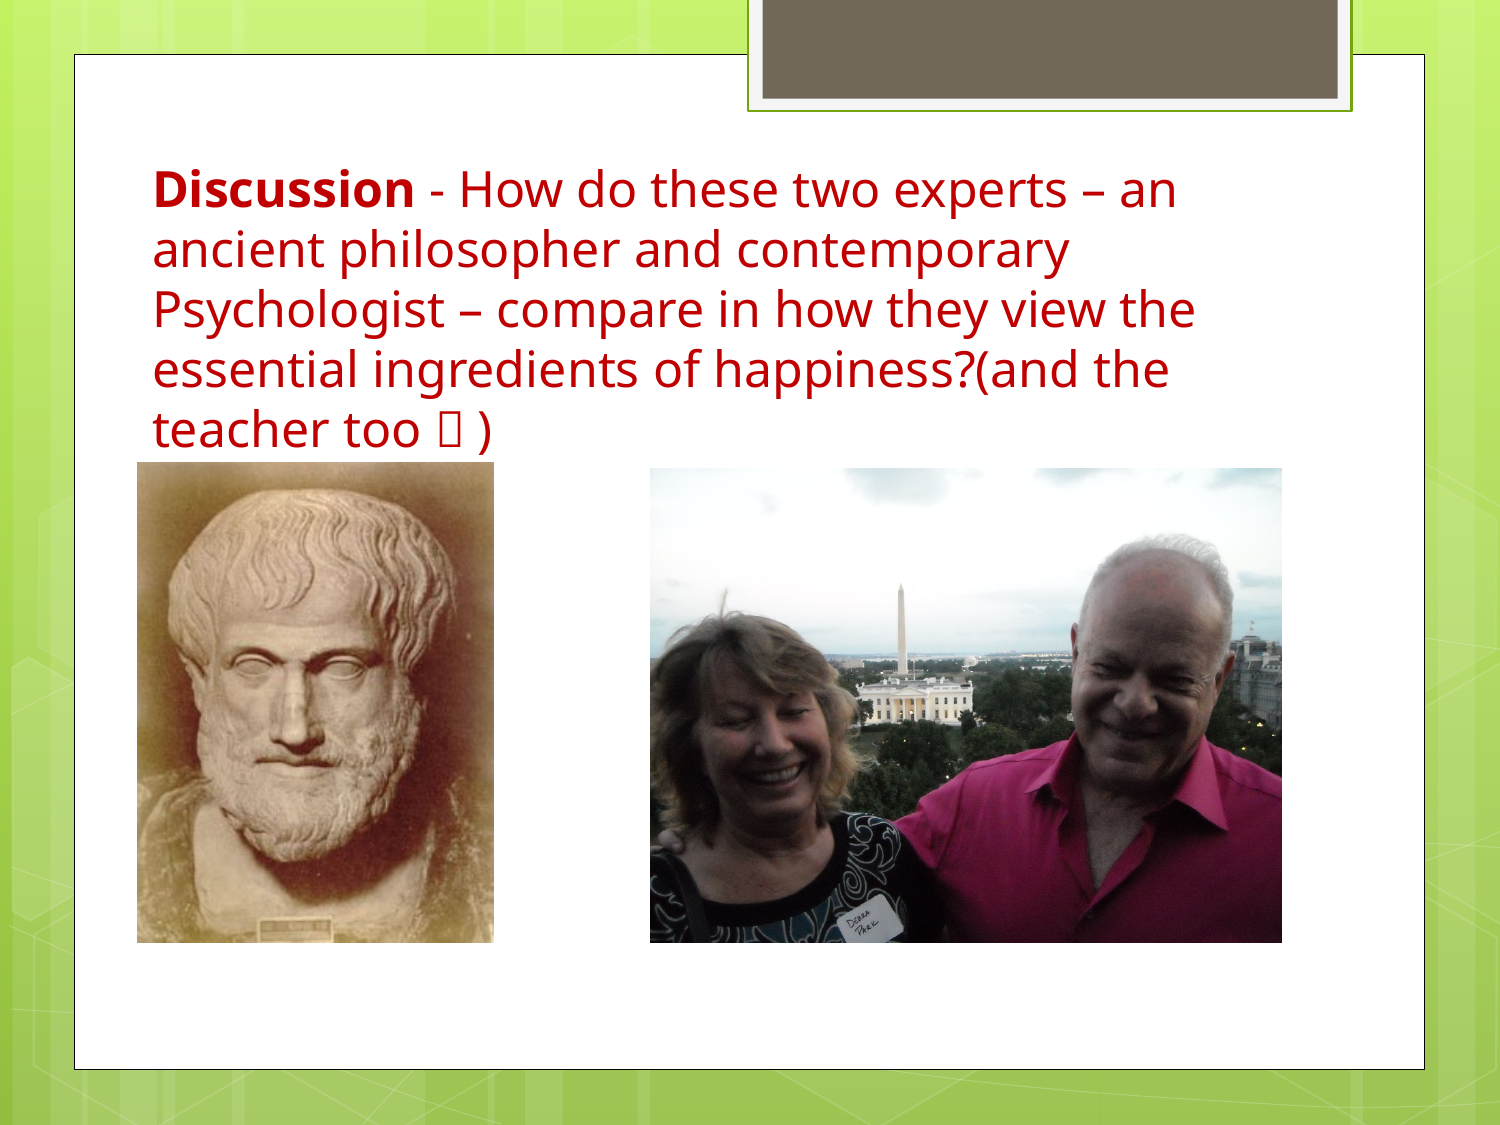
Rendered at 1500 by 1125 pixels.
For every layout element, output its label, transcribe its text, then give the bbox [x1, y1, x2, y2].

picture [137, 462, 494, 943]
picture [649, 468, 1282, 943]
text_box Discussion - How do these two experts – an ancient philosopher and contemporary Psychologist – compare in how they view the essential ingredients of happiness?(and the teacher too  ) [137, 149, 1350, 465]
